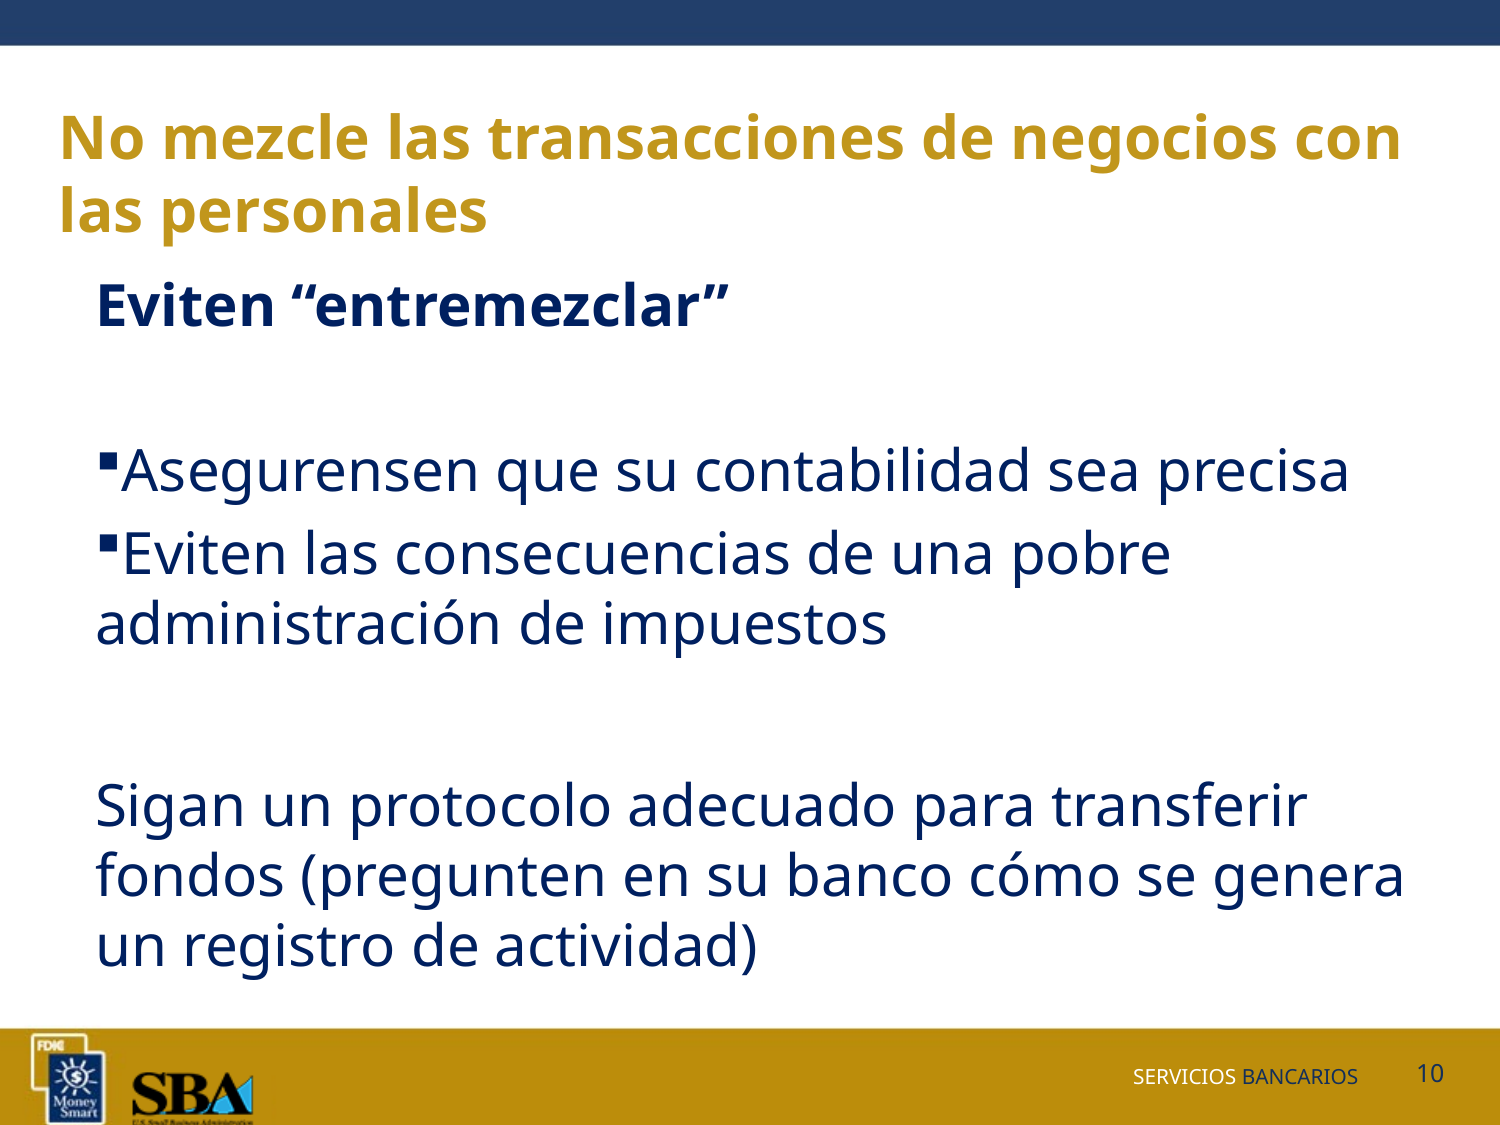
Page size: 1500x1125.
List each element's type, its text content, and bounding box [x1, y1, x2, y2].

title No mezcle las transacciones de negocios con las personales [51, 91, 1462, 192]
picture [0, 0, 1500, 1125]
list Eviten “entremezclar” Asegurensen que su contabilidad sea precisa Eviten las consecuencias de una pobre administración de impuestos Sigan un protocolo adecuado para transferir fondos (pregunten en su banco cómo se genera un registro de actividad) [87, 260, 1425, 961]
